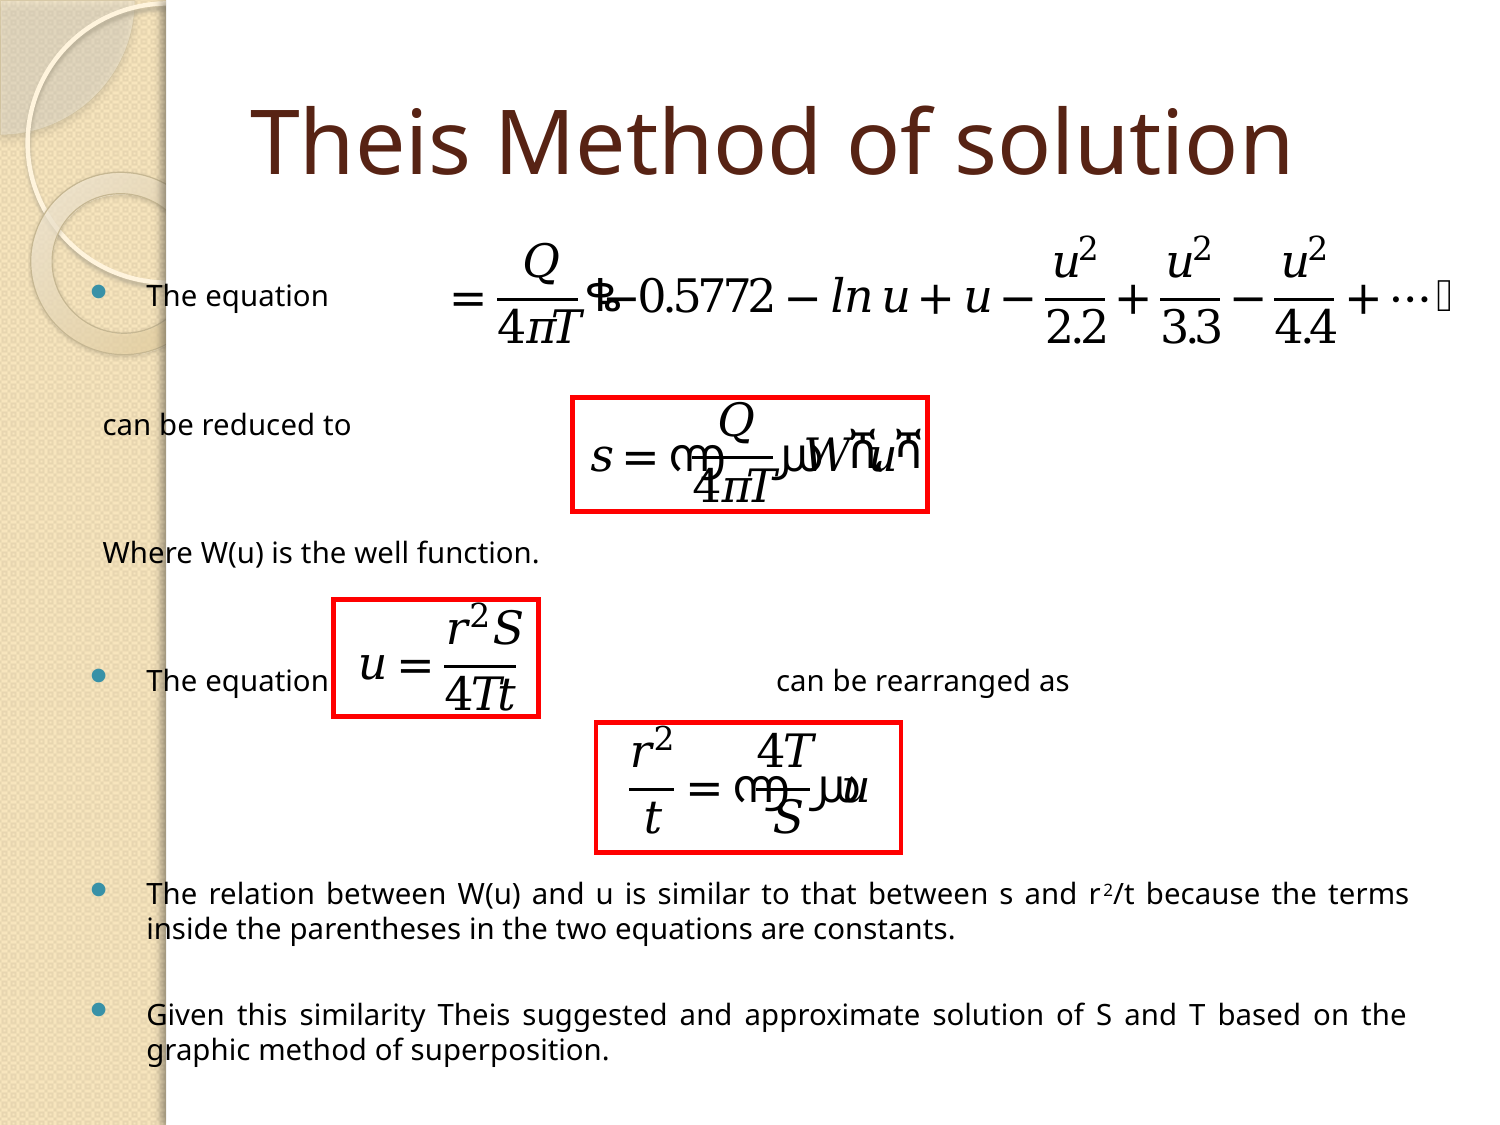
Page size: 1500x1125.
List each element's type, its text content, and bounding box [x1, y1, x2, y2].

picture [574, 399, 926, 510]
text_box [399, 234, 1488, 360]
list The equation can be reduced to Where W(u) is the well function. The equation can be rearranged as The relation between W(u) and u is similar to that between s and r2/t because the terms inside the parentheses in the two equations are constants. Given this similarity Theis suggested and approximate solution of S and T based on the graphic method of superposition. [75, 270, 1425, 1088]
picture [335, 601, 537, 715]
picture [598, 724, 899, 851]
title Theis Method of solution [235, 45, 1466, 233]
